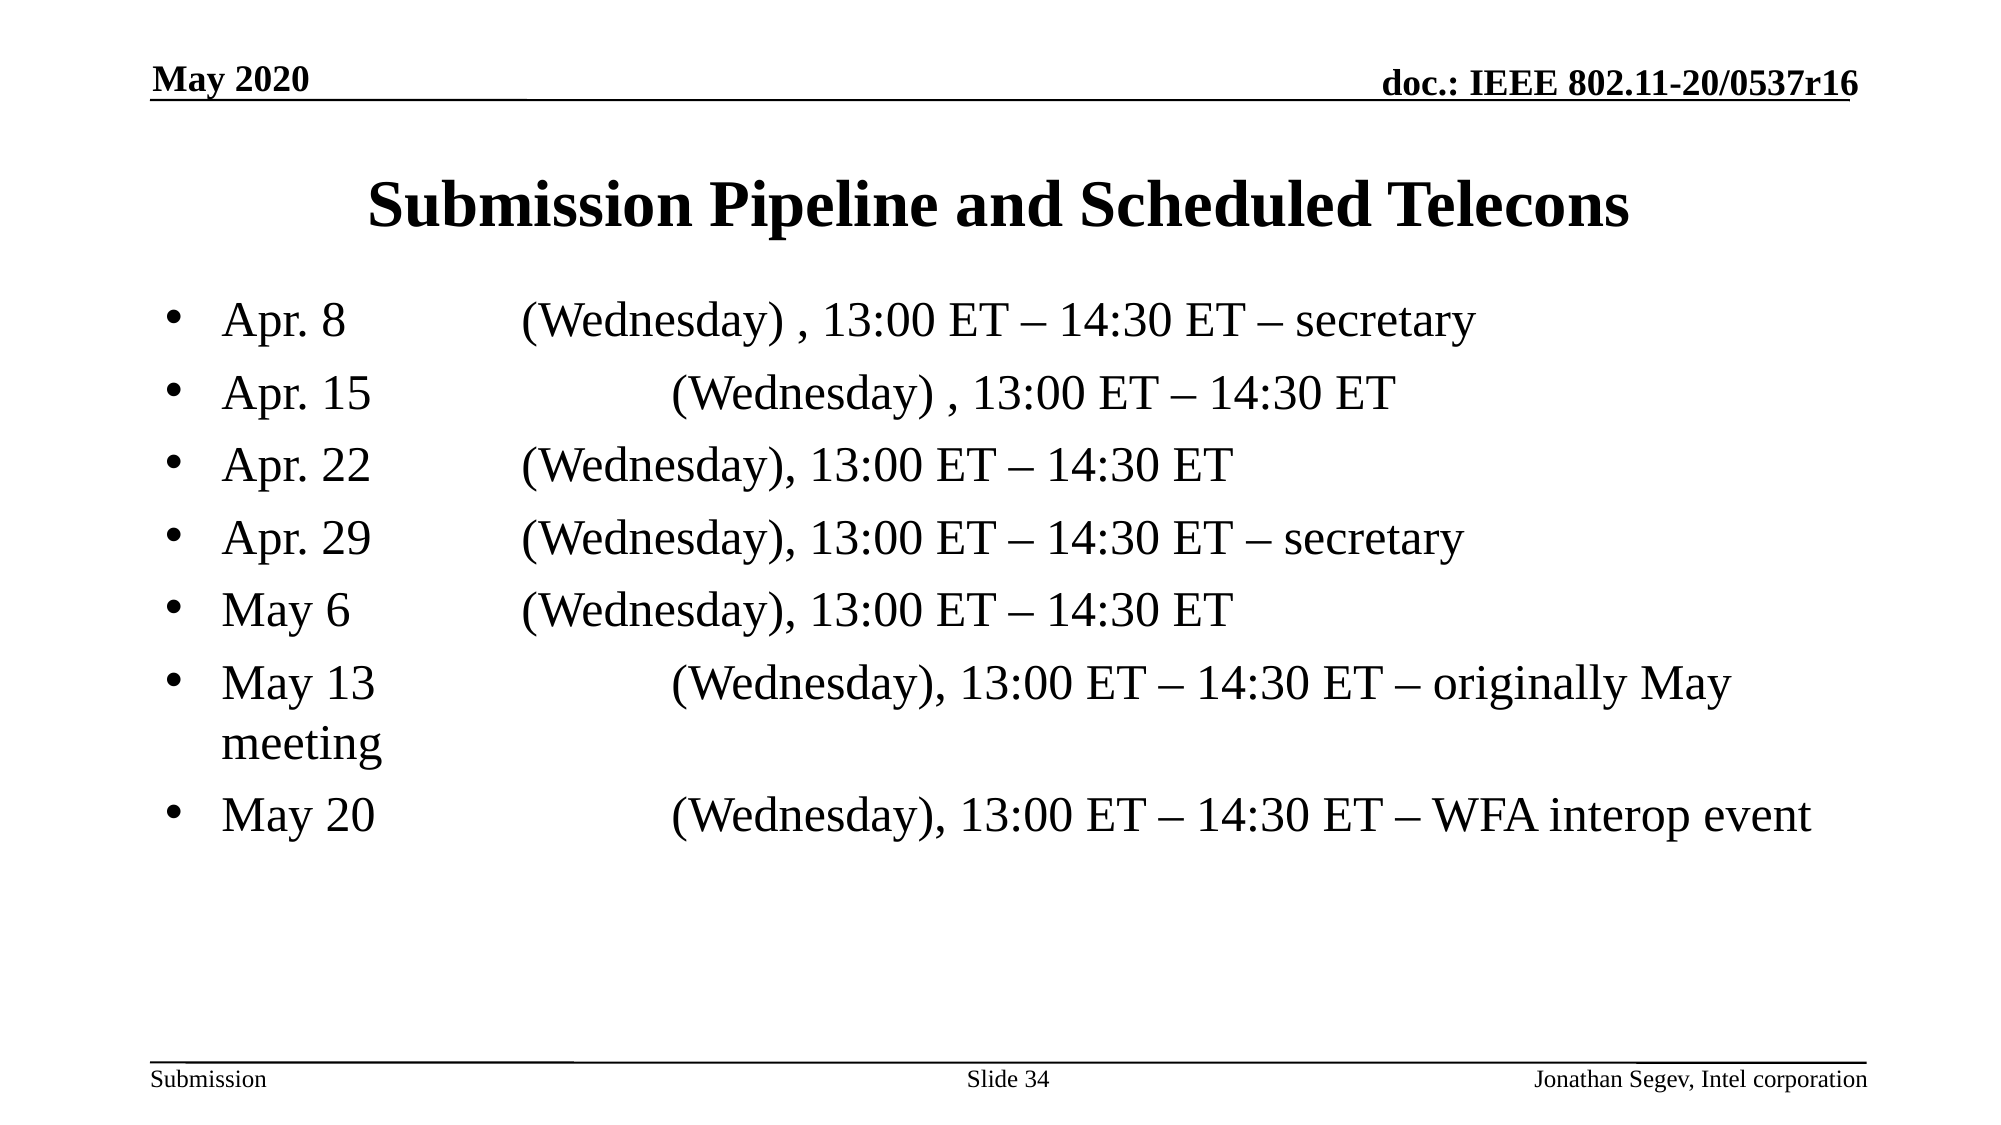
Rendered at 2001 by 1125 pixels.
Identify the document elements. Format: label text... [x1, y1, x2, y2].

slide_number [152, 54, 563, 100]
footer Jonathan Segev, Intel corporation [1171, 1061, 1869, 1093]
slide_number Slide 34 [950, 1061, 1067, 1123]
list Apr. 8 (Wednesday) , 13:00 ET – 14:30 ET – secretary Apr. 15 (Wednesday) , 13:00 ET – 14:30 ET Apr. 22 (Wednesday), 13:00 ET – 14:30 ET Apr. 29 (Wednesday), 13:00 ET – 14:30 ET – secretary May 6 (Wednesday), 13:00 ET – 14:30 ET May 13 (Wednesday), 13:00 ET – 14:30 ET – originally May meeting May 20 (Wednesday), 13:00 ET – 14:30 ET – WFA interop event [149, 278, 1850, 670]
title Submission Pipeline and Scheduled Telecons [149, 112, 1850, 278]
